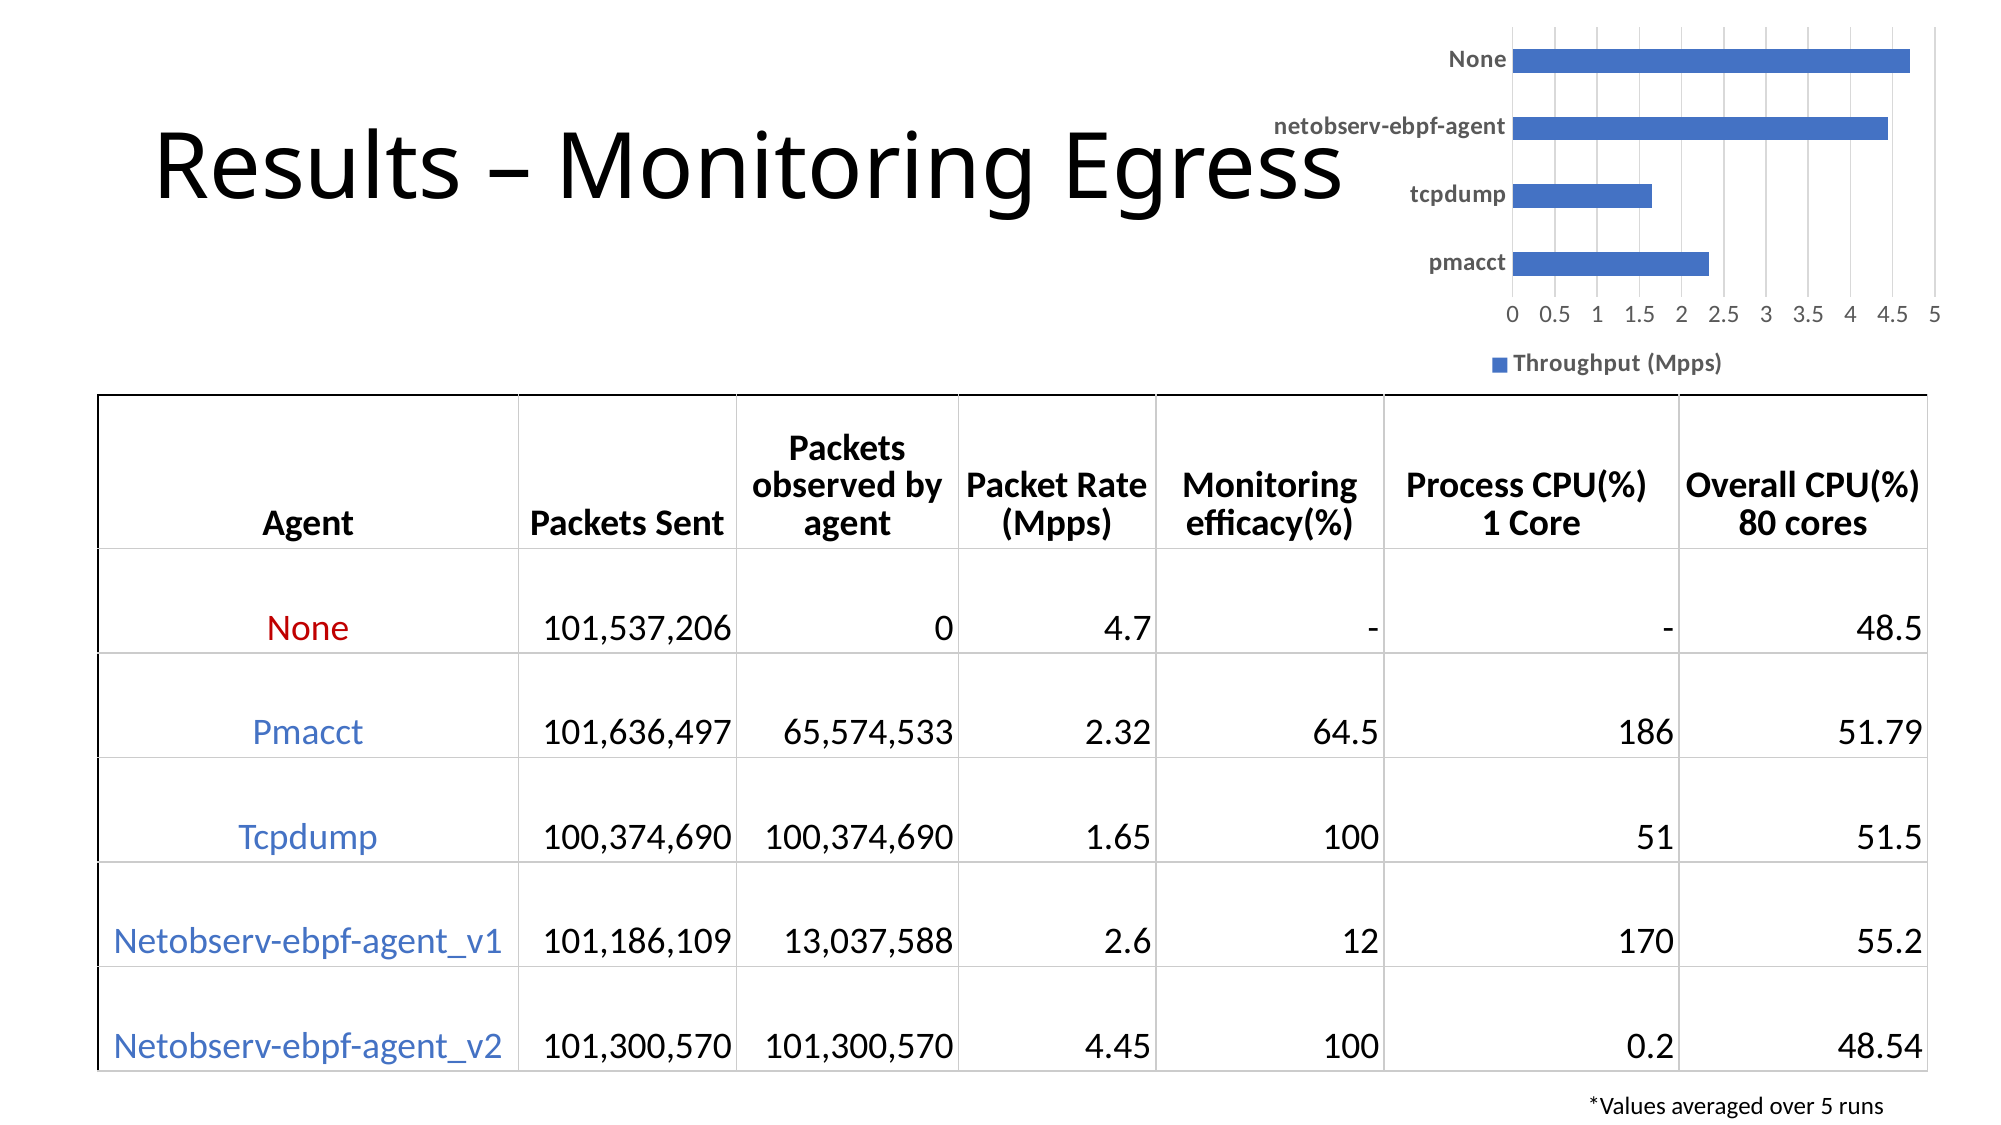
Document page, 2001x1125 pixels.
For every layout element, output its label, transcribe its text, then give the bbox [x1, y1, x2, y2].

table_cell 101,537,206 [519, 549, 736, 652]
table_cell 100,374,690 [737, 758, 958, 861]
table_cell 64.5 [1157, 654, 1383, 757]
table_header Packets Sent [519, 396, 736, 548]
table_cell 48.5 [1680, 549, 1927, 652]
table_cell Pmacct [99, 654, 518, 757]
table_cell 55.2 [1680, 863, 1927, 966]
table_cell 101,300,570 [737, 967, 958, 1070]
title Results – Monitoring Egress [137, 59, 1260, 278]
table_cell 0.2 [1385, 967, 1678, 1070]
table_cell 51.5 [1680, 758, 1927, 861]
table_cell 4.45 [959, 967, 1155, 1070]
table_cell 1.65 [959, 758, 1155, 861]
table_cell 51.79 [1680, 654, 1927, 757]
table_cell - [1157, 549, 1383, 652]
table_cell Tcpdump [99, 758, 518, 861]
table_cell 170 [1385, 863, 1678, 966]
table_header Overall CPU(%) 80 cores [1680, 396, 1927, 548]
table_cell Netobserv-ebpf-agent_v2 [99, 967, 518, 1070]
table_cell 100,374,690 [519, 758, 736, 861]
table_cell 2.6 [959, 863, 1155, 966]
table_cell 4.7 [959, 549, 1155, 652]
table_cell Netobserv-ebpf-agent_v1 [99, 863, 518, 966]
table_cell 51 [1385, 758, 1678, 861]
table_cell None [99, 549, 518, 652]
table_cell 101,186,109 [519, 863, 736, 966]
table_cell 101,636,497 [519, 654, 736, 757]
table_header Process CPU(%) 1 Core [1385, 396, 1678, 548]
table_cell 101,300,570 [519, 967, 736, 1070]
text_box *Values averaged over 5 runs [1572, 1082, 1900, 1125]
table_header Agent [99, 396, 518, 548]
table_cell 2.32 [959, 654, 1155, 757]
table_cell 48.54 [1680, 967, 1927, 1070]
table_cell 65,574,533 [737, 654, 958, 757]
table_cell 100 [1157, 967, 1383, 1070]
table_cell 12 [1157, 863, 1383, 966]
table_cell - [1385, 549, 1678, 652]
table_header Packet Rate (Mpps) [959, 396, 1155, 548]
table_cell 186 [1385, 654, 1678, 757]
table_cell 100 [1157, 758, 1383, 861]
table_header Monitoring efficacy(%) [1157, 396, 1383, 548]
table_header Packets observed by agent [737, 396, 958, 548]
table_cell 13,037,588 [737, 863, 958, 966]
table_cell 0 [737, 549, 958, 652]
chart [1260, 19, 1956, 384]
